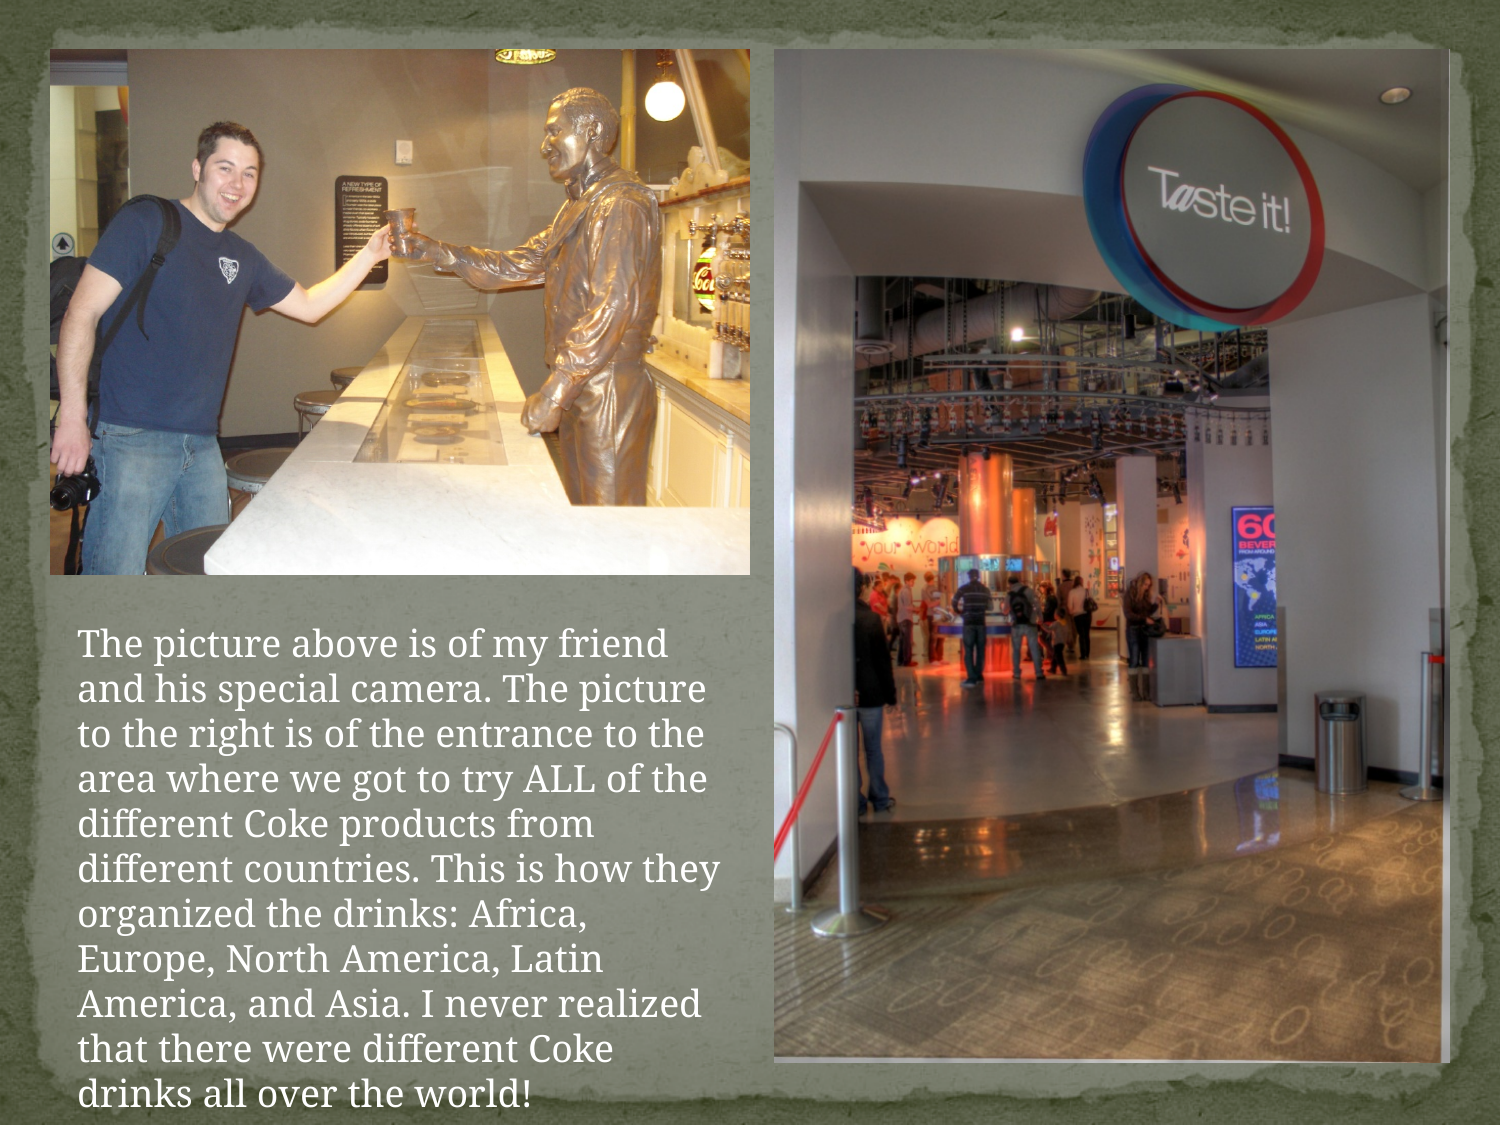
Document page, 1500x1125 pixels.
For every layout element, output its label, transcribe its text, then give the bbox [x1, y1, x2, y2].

text_box The picture above is of my friend and his special camera. The picture to the right is of the entrance to the area where we got to try ALL of the different Coke products from different countries. This is how they organized the drinks: Africa, Europe, North America, Latin America, and Asia. I never realized that there were different Coke drinks all over the world! [62, 612, 750, 1123]
picture [774, 49, 1450, 1063]
picture [50, 49, 751, 575]
